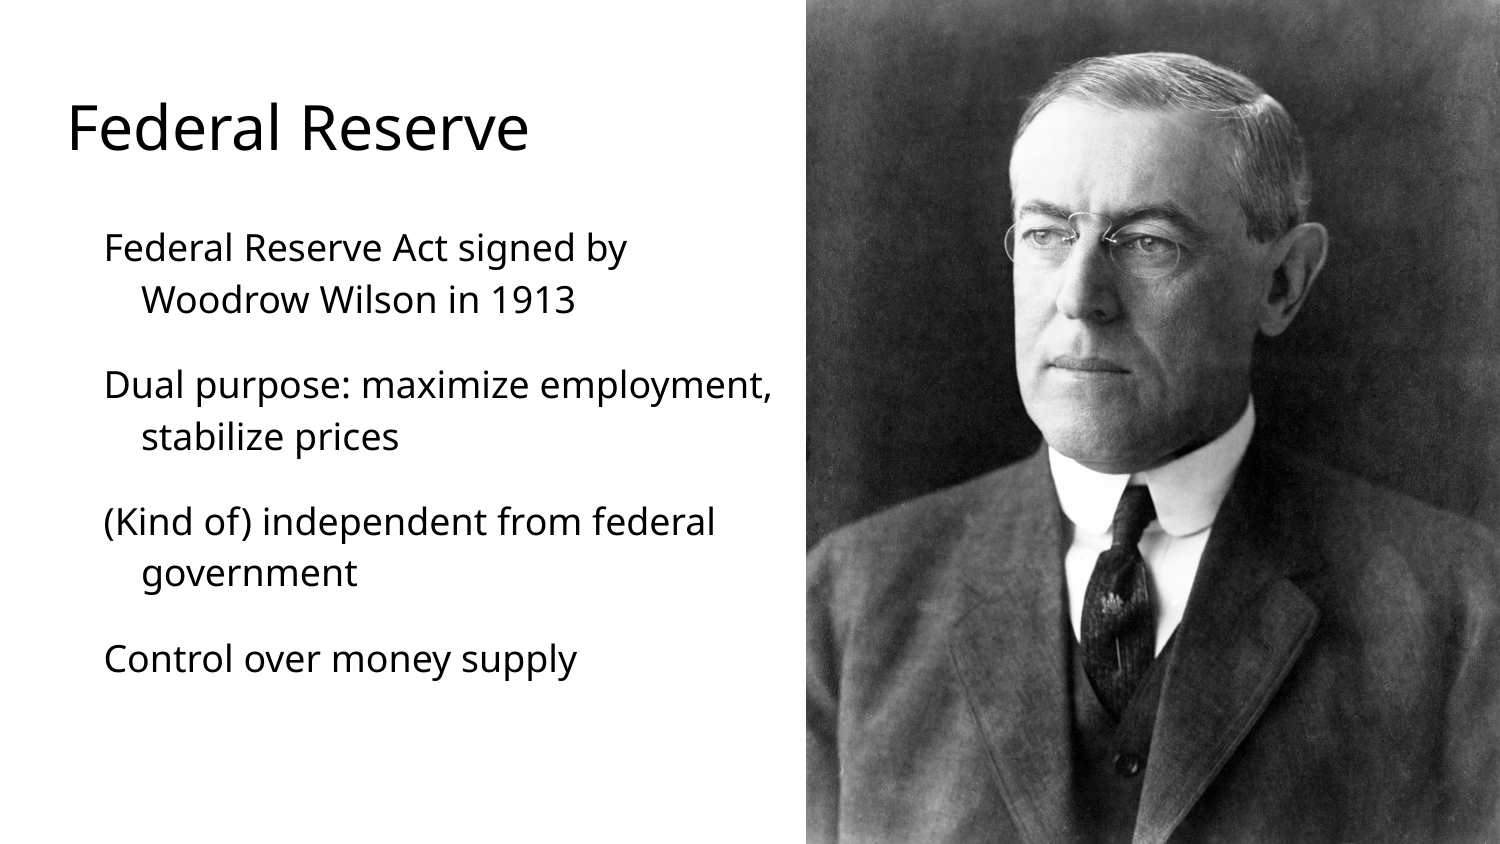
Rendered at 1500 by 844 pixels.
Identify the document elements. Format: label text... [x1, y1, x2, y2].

list Federal Reserve Act signed by Woodrow Wilson in 1913 Dual purpose: maximize employment, stabilize prices (Kind of) independent from federal government Control over money supply [51, 202, 801, 750]
picture [806, 0, 1500, 844]
title Federal Reserve [51, 72, 801, 167]
